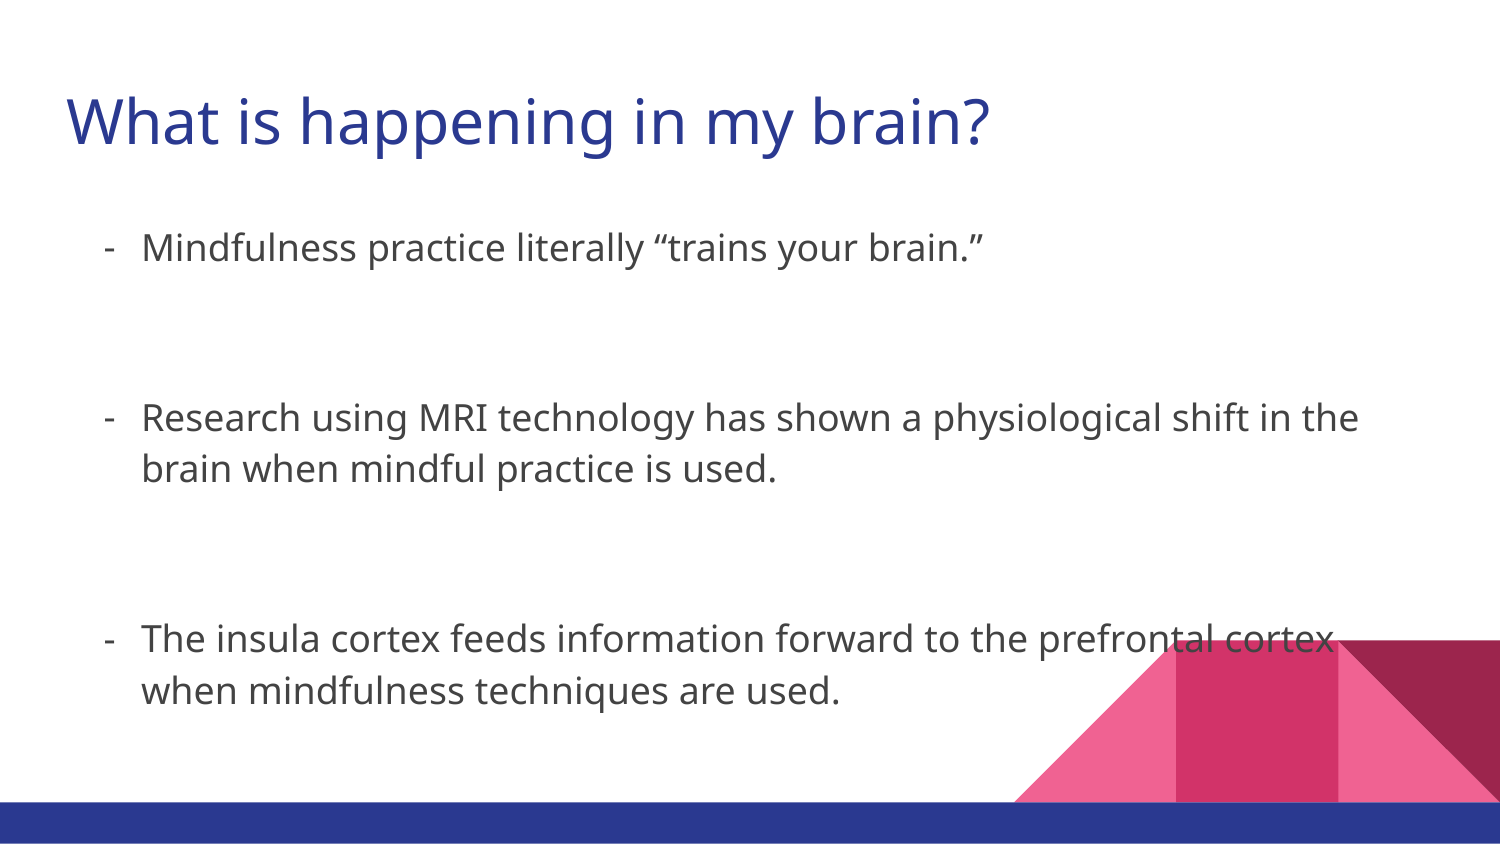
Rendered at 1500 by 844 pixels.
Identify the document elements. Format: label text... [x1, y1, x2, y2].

title What is happening in my brain? [51, 67, 1449, 167]
list Mindfulness practice literally “trains your brain.” Research using MRI technology has shown a physiological shift in the brain when mindful practice is used. The insula cortex feeds information forward to the prefrontal cortex when mindfulness techniques are used. [51, 201, 1449, 750]
